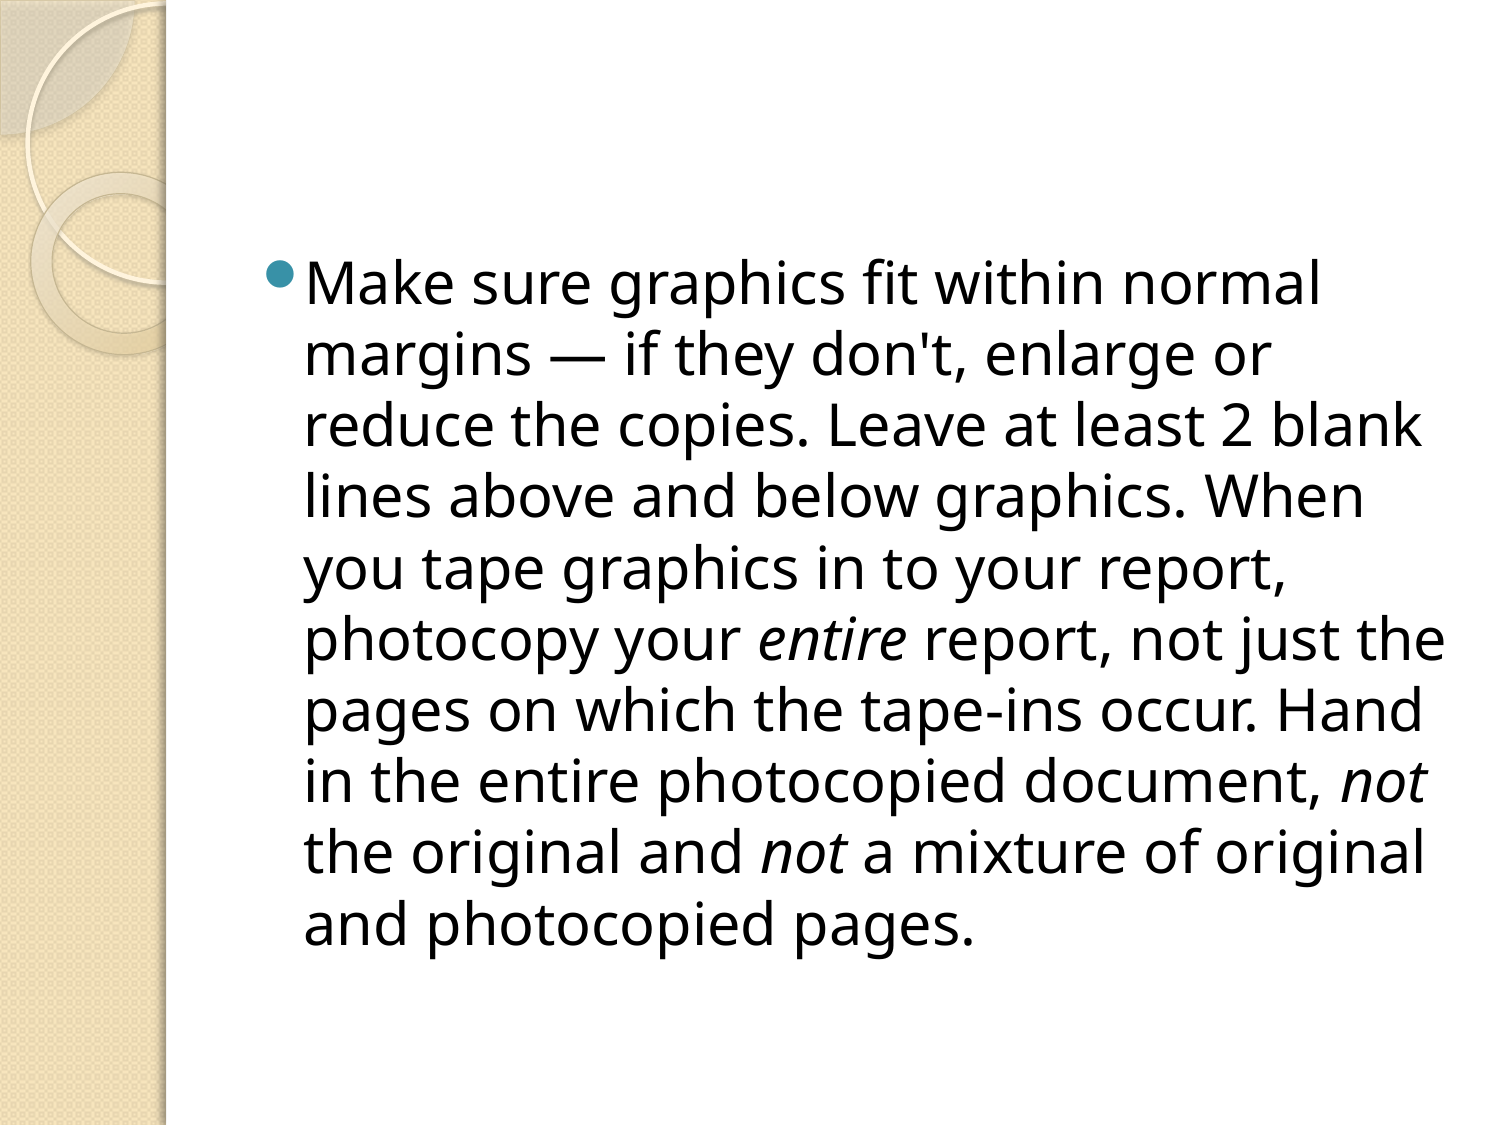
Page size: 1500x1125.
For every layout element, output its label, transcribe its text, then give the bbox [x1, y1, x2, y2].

list Make sure graphics fit within normal margins — if they don't, enlarge or reduce the copies. Leave at least 2 blank lines above and below graphics. When you tape graphics in to your report, photocopy your entire report, not just the pages on which the tape-ins occur. Hand in the entire photocopied document, not the original and not a mixture of original and photocopied pages. [235, 237, 1466, 1025]
